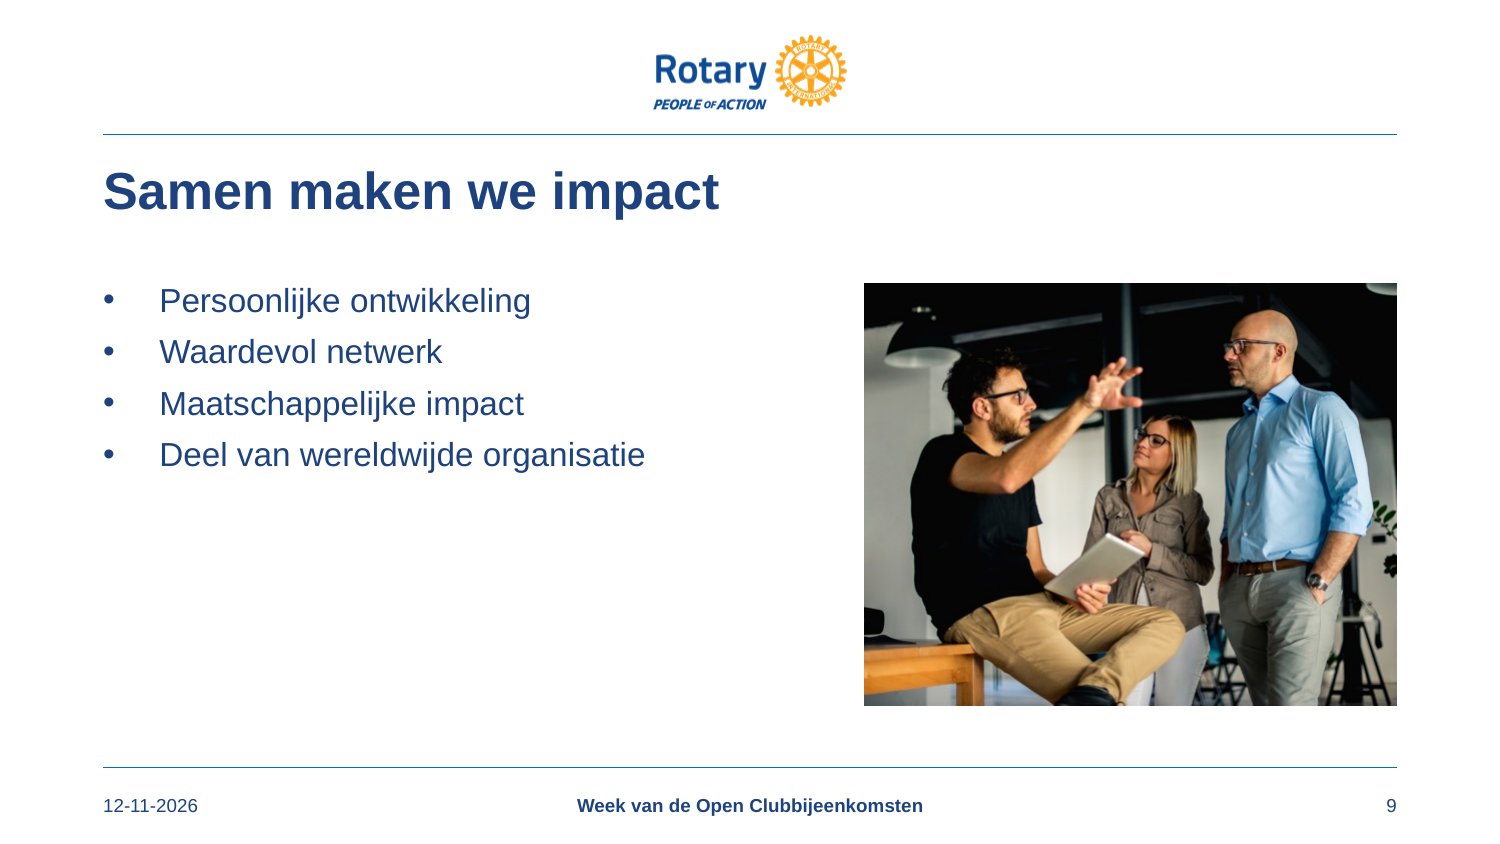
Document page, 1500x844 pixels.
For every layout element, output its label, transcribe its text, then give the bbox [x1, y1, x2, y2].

picture [653, 35, 847, 110]
title Samen maken we impact [103, 164, 1397, 264]
footer Week van de Open Clubbijeenkomsten [496, 782, 1004, 827]
picture [864, 283, 1397, 706]
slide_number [103, 782, 441, 827]
list Persoonlijke ontwikkeling Waardevol netwerk Maatschappelijke impact Deel van wereldwijde organisatie [103, 283, 846, 729]
slide_number 9 [1059, 782, 1397, 827]
